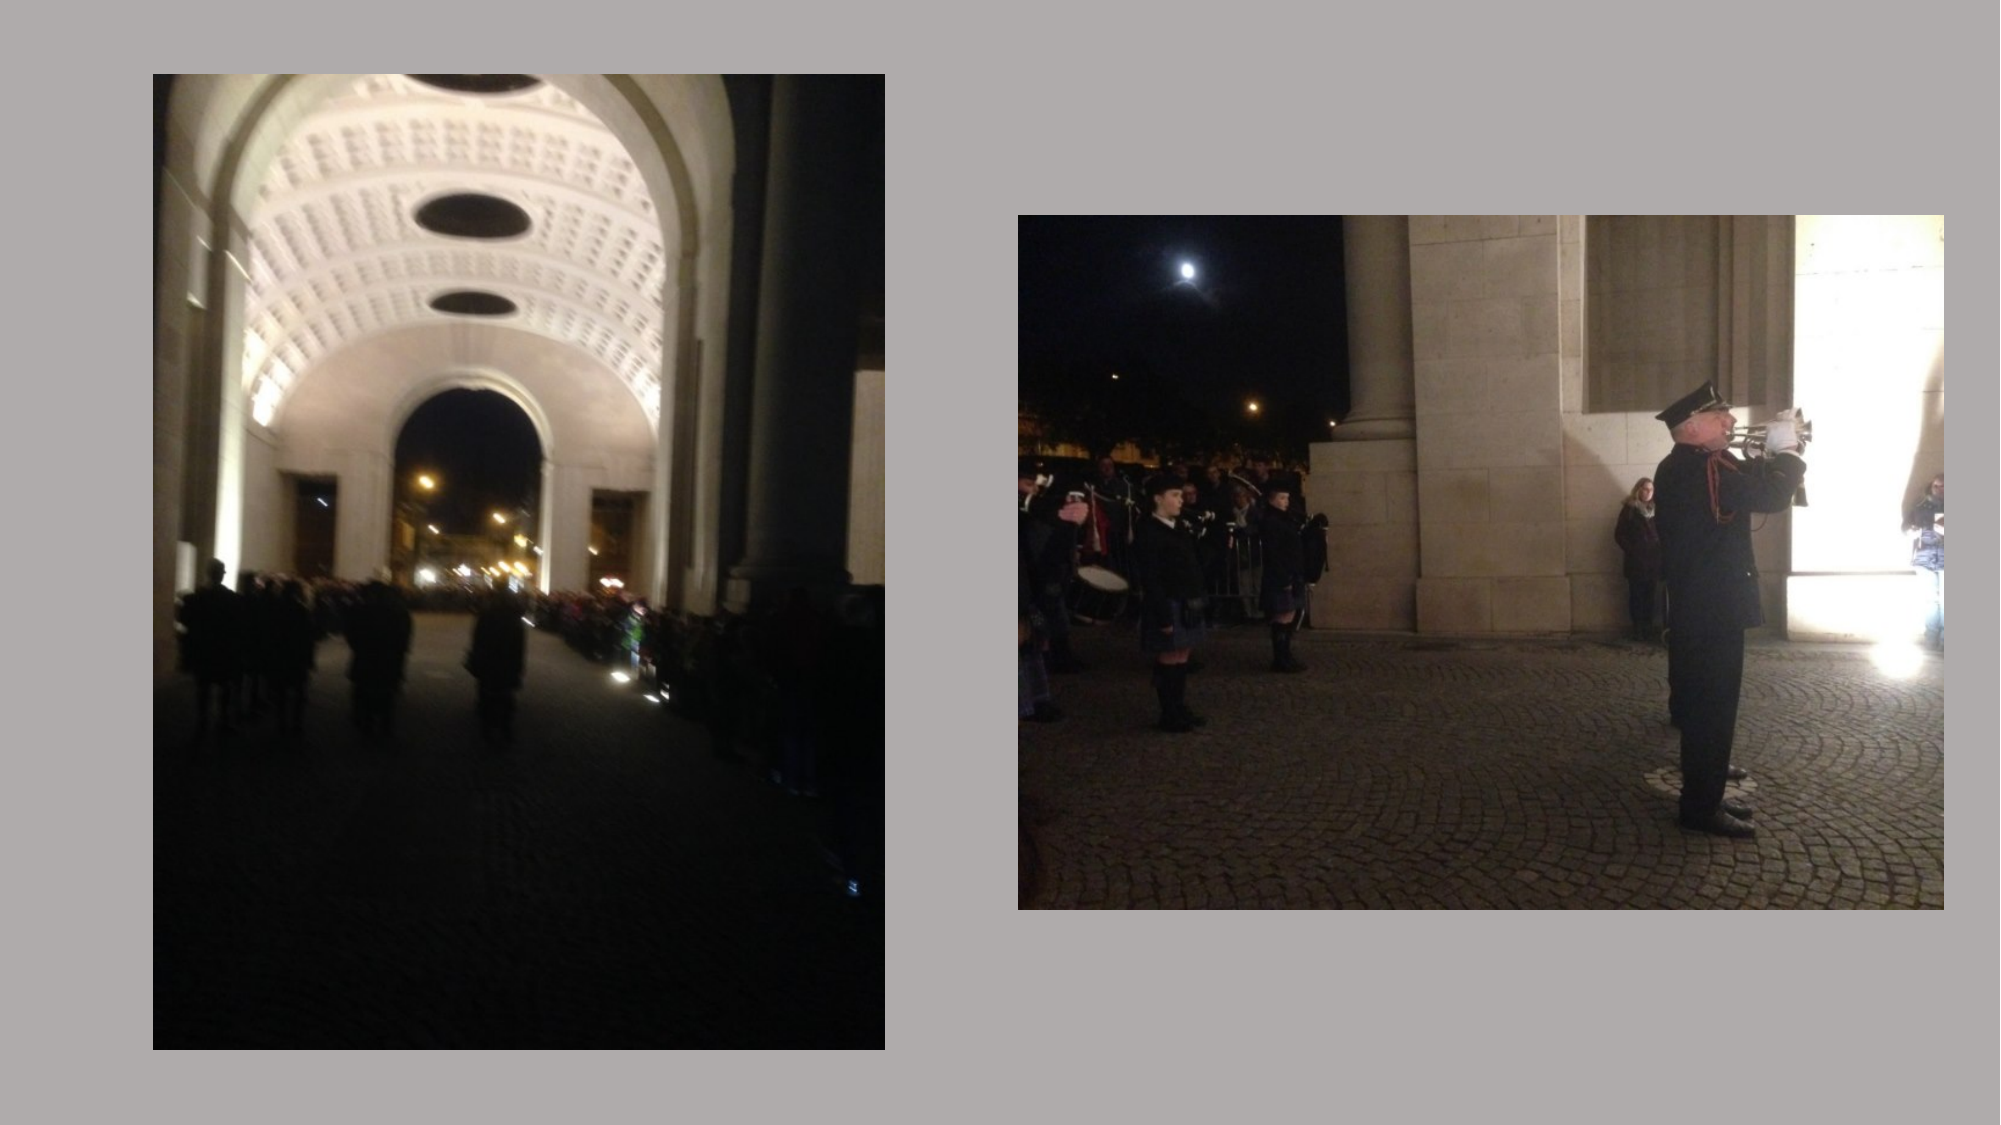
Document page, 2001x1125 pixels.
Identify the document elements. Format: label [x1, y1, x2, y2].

picture [1018, 215, 1944, 910]
picture [153, 74, 885, 1050]
